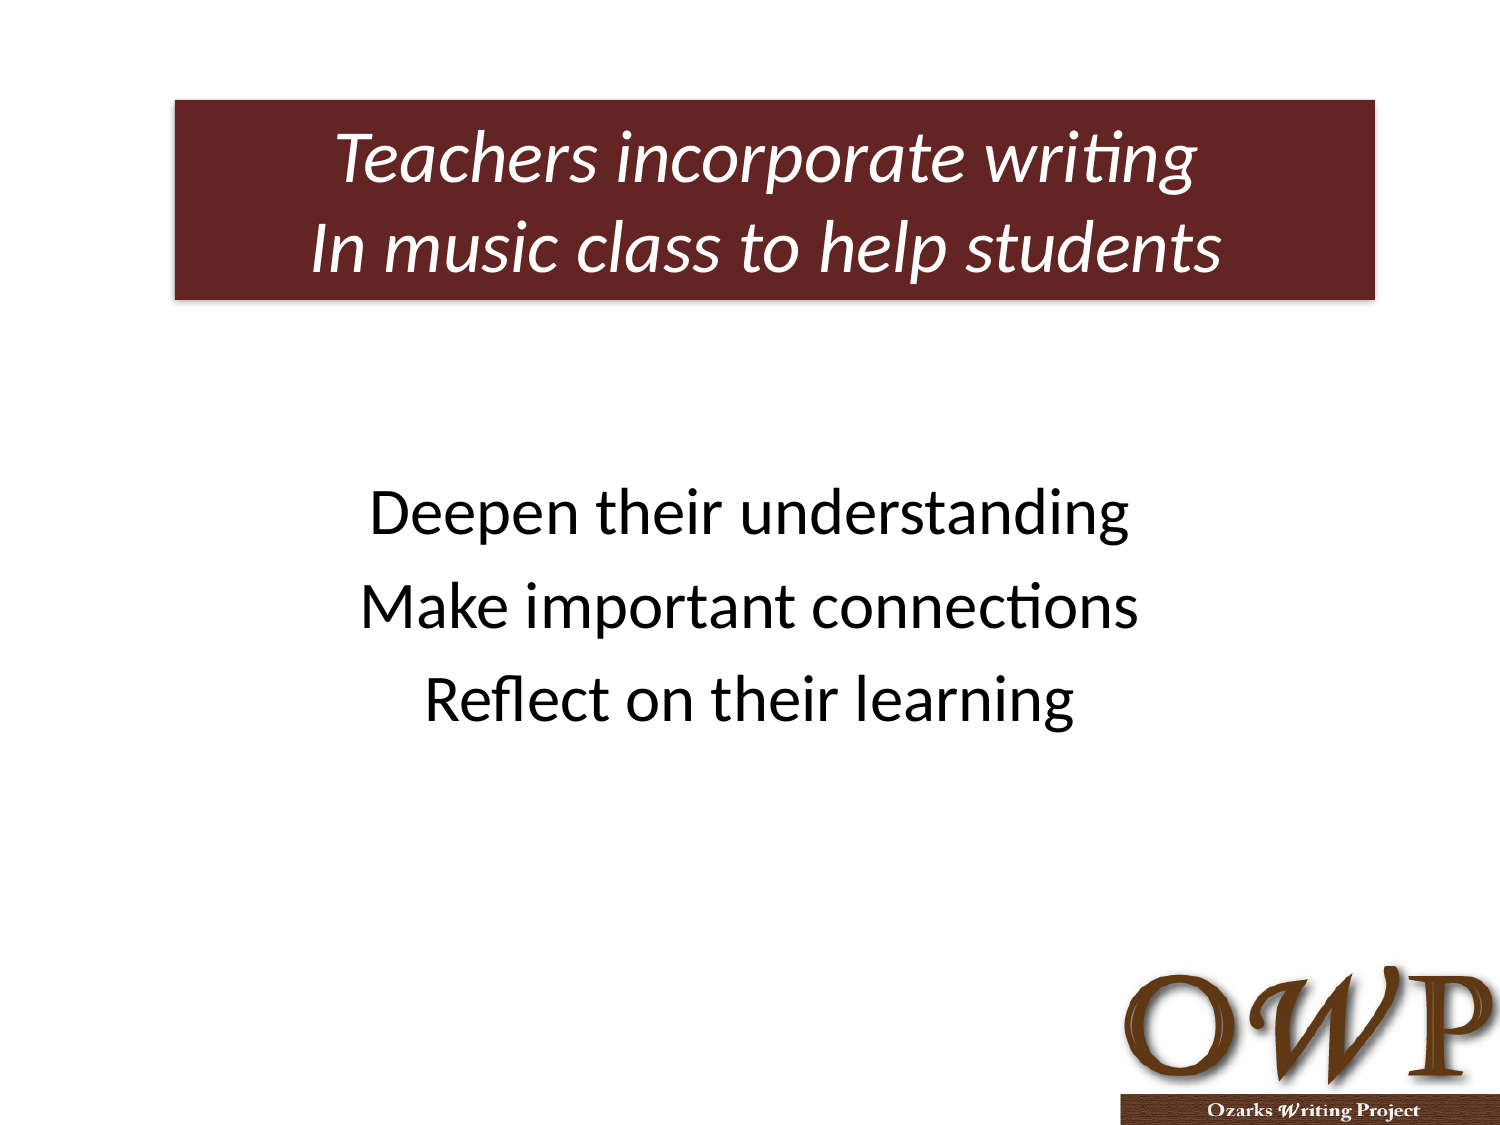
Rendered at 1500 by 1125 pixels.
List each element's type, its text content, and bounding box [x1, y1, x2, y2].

picture [1120, 957, 1500, 1125]
list Deepen their understanding Make important connections Reflect on their learning [75, 399, 1425, 875]
title Teachers incorporate writing In music class to help students [174, 99, 1375, 300]
